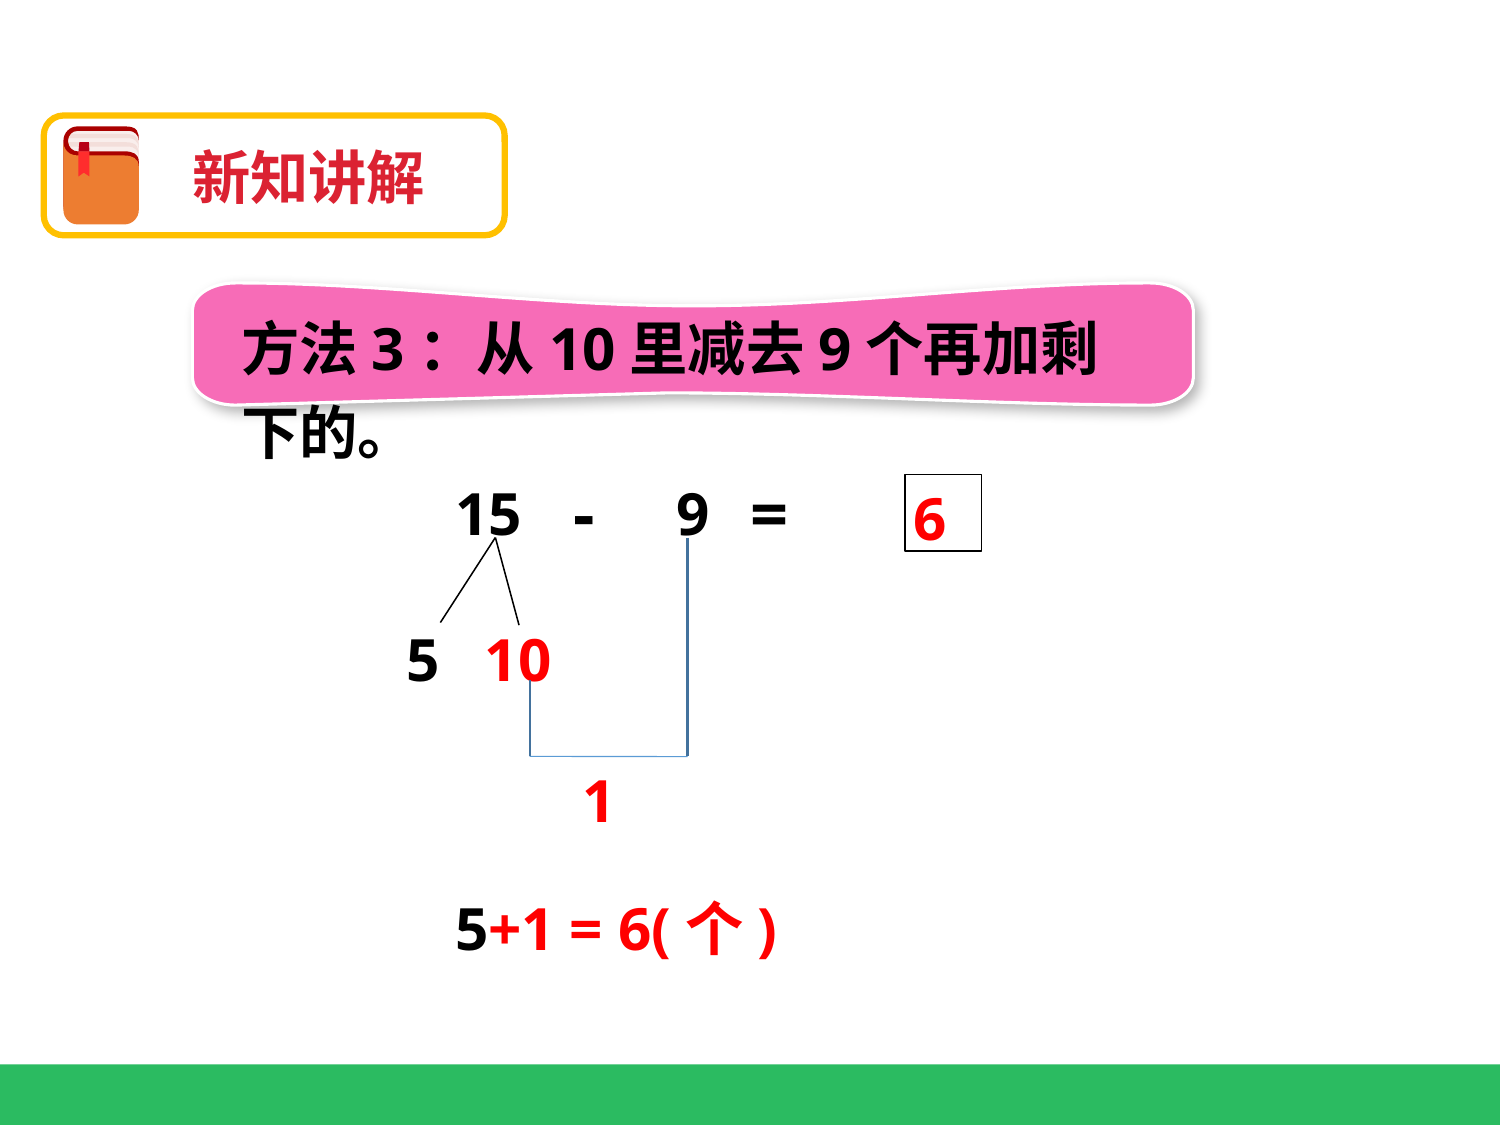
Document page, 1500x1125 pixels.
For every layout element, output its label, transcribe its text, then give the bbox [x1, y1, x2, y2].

text_box 6 [883, 460, 1003, 560]
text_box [43, 115, 505, 236]
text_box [529, 537, 701, 757]
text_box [440, 464, 982, 561]
text_box 5 [376, 601, 469, 700]
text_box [192, 282, 1194, 406]
text_box 10 [469, 601, 529, 700]
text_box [440, 537, 519, 626]
text_box 1 [567, 757, 701, 842]
text_box 5+1 = 6(个) [440, 884, 890, 969]
